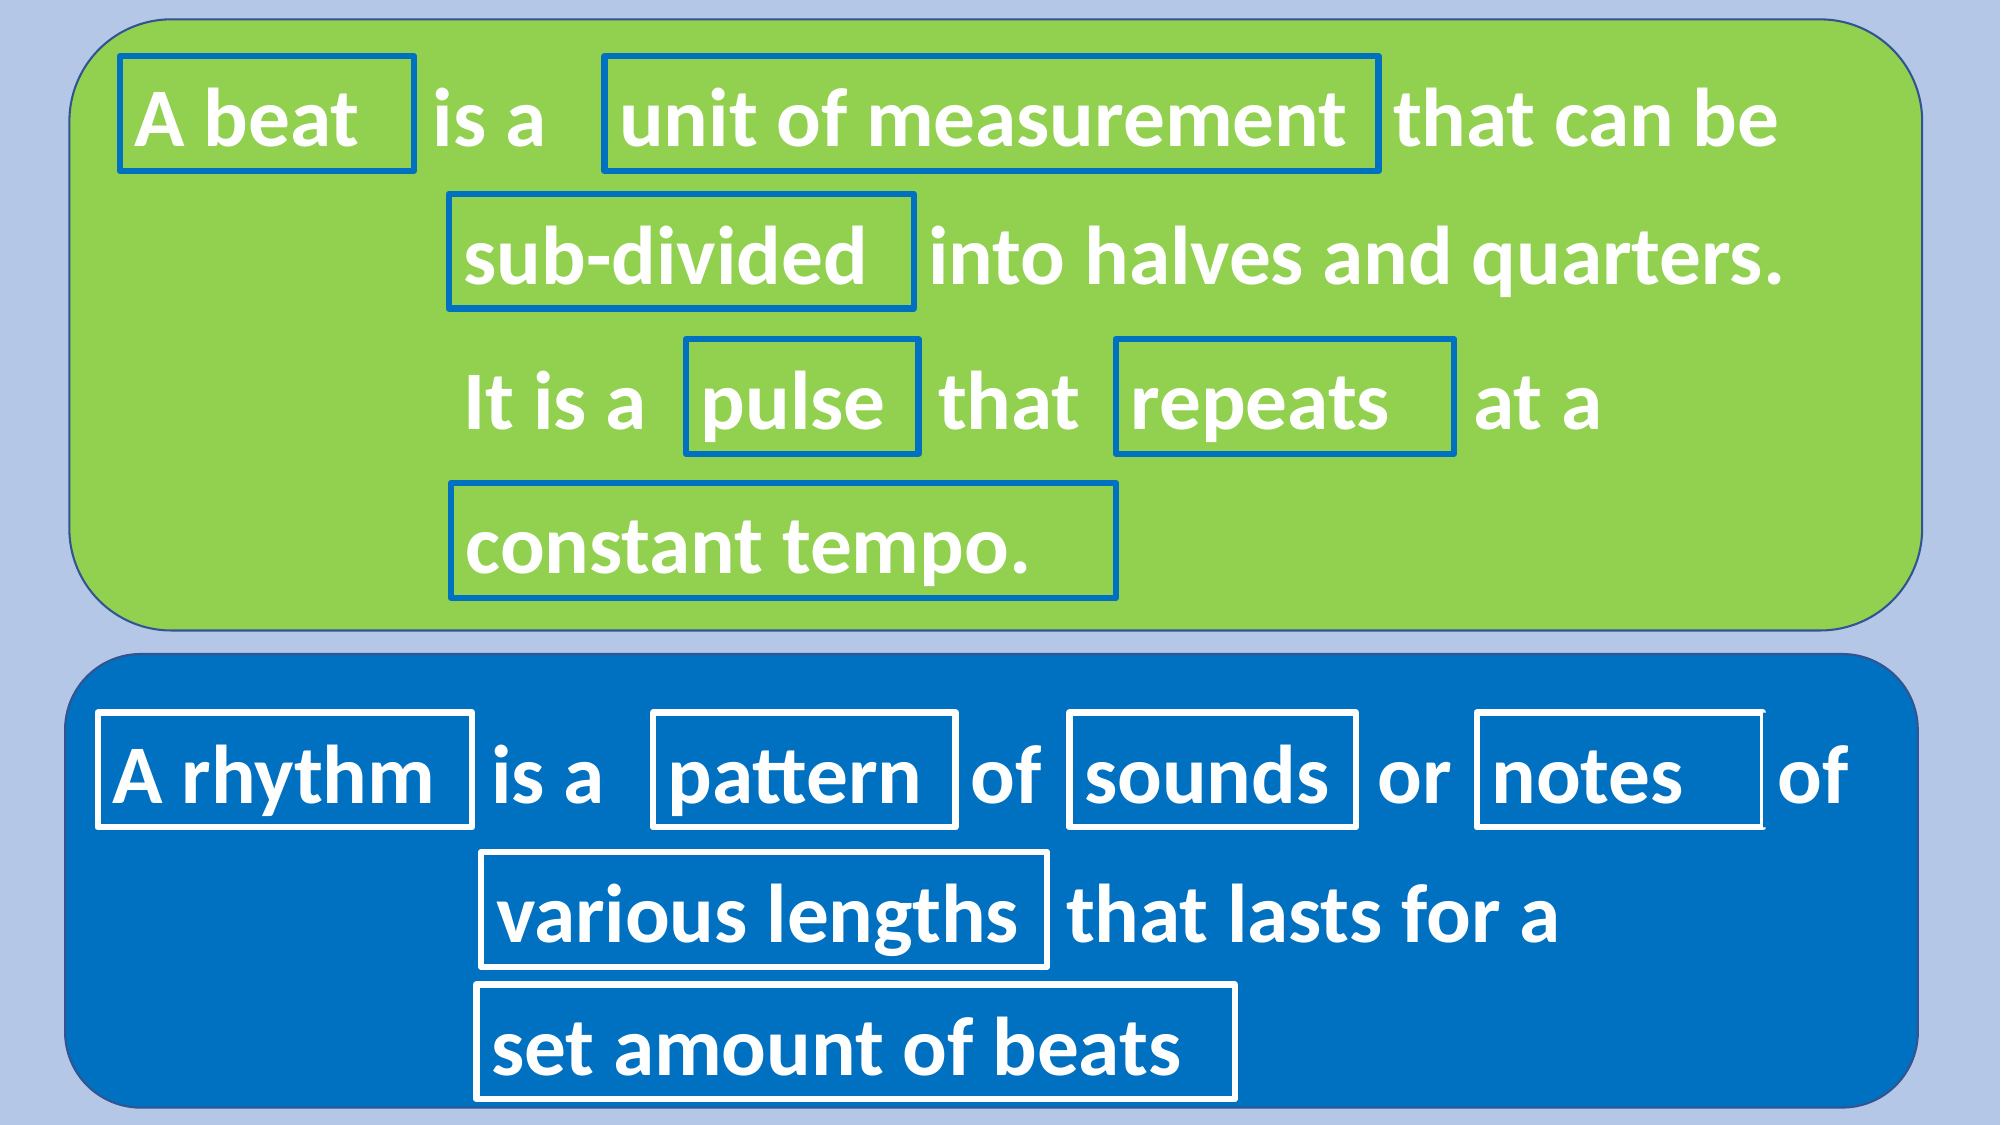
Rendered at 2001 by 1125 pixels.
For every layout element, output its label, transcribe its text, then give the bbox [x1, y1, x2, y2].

text_box pattern [653, 712, 956, 828]
text_box sounds [1069, 712, 1356, 828]
text_box notes [1476, 712, 1763, 828]
text_box that lasts for a [1051, 851, 1599, 967]
text_box that [923, 339, 1112, 454]
text_box It is a [448, 339, 682, 454]
text_box [68, 18, 1924, 632]
text_box [64, 652, 1919, 1109]
text_box at a [1458, 339, 1720, 454]
text_box sub-divided [448, 193, 914, 309]
text_box into halves and quarters. [914, 193, 1852, 309]
text_box is a [418, 56, 604, 171]
text_box is a [476, 712, 653, 828]
text_box that can be [1379, 56, 1864, 171]
text_box set amount of beats [476, 984, 1235, 1100]
text_box constant tempo. [451, 483, 1116, 598]
text_box A rhythm [97, 712, 473, 828]
text_box repeats [1115, 339, 1454, 454]
text_box or [1362, 712, 1476, 828]
text_box A beat [119, 56, 414, 171]
text_box various lengths [481, 851, 1048, 967]
text_box pulse [686, 339, 919, 454]
text_box of [1763, 712, 1878, 828]
text_box unit of measurement [604, 56, 1379, 171]
text_box of [956, 712, 1069, 828]
